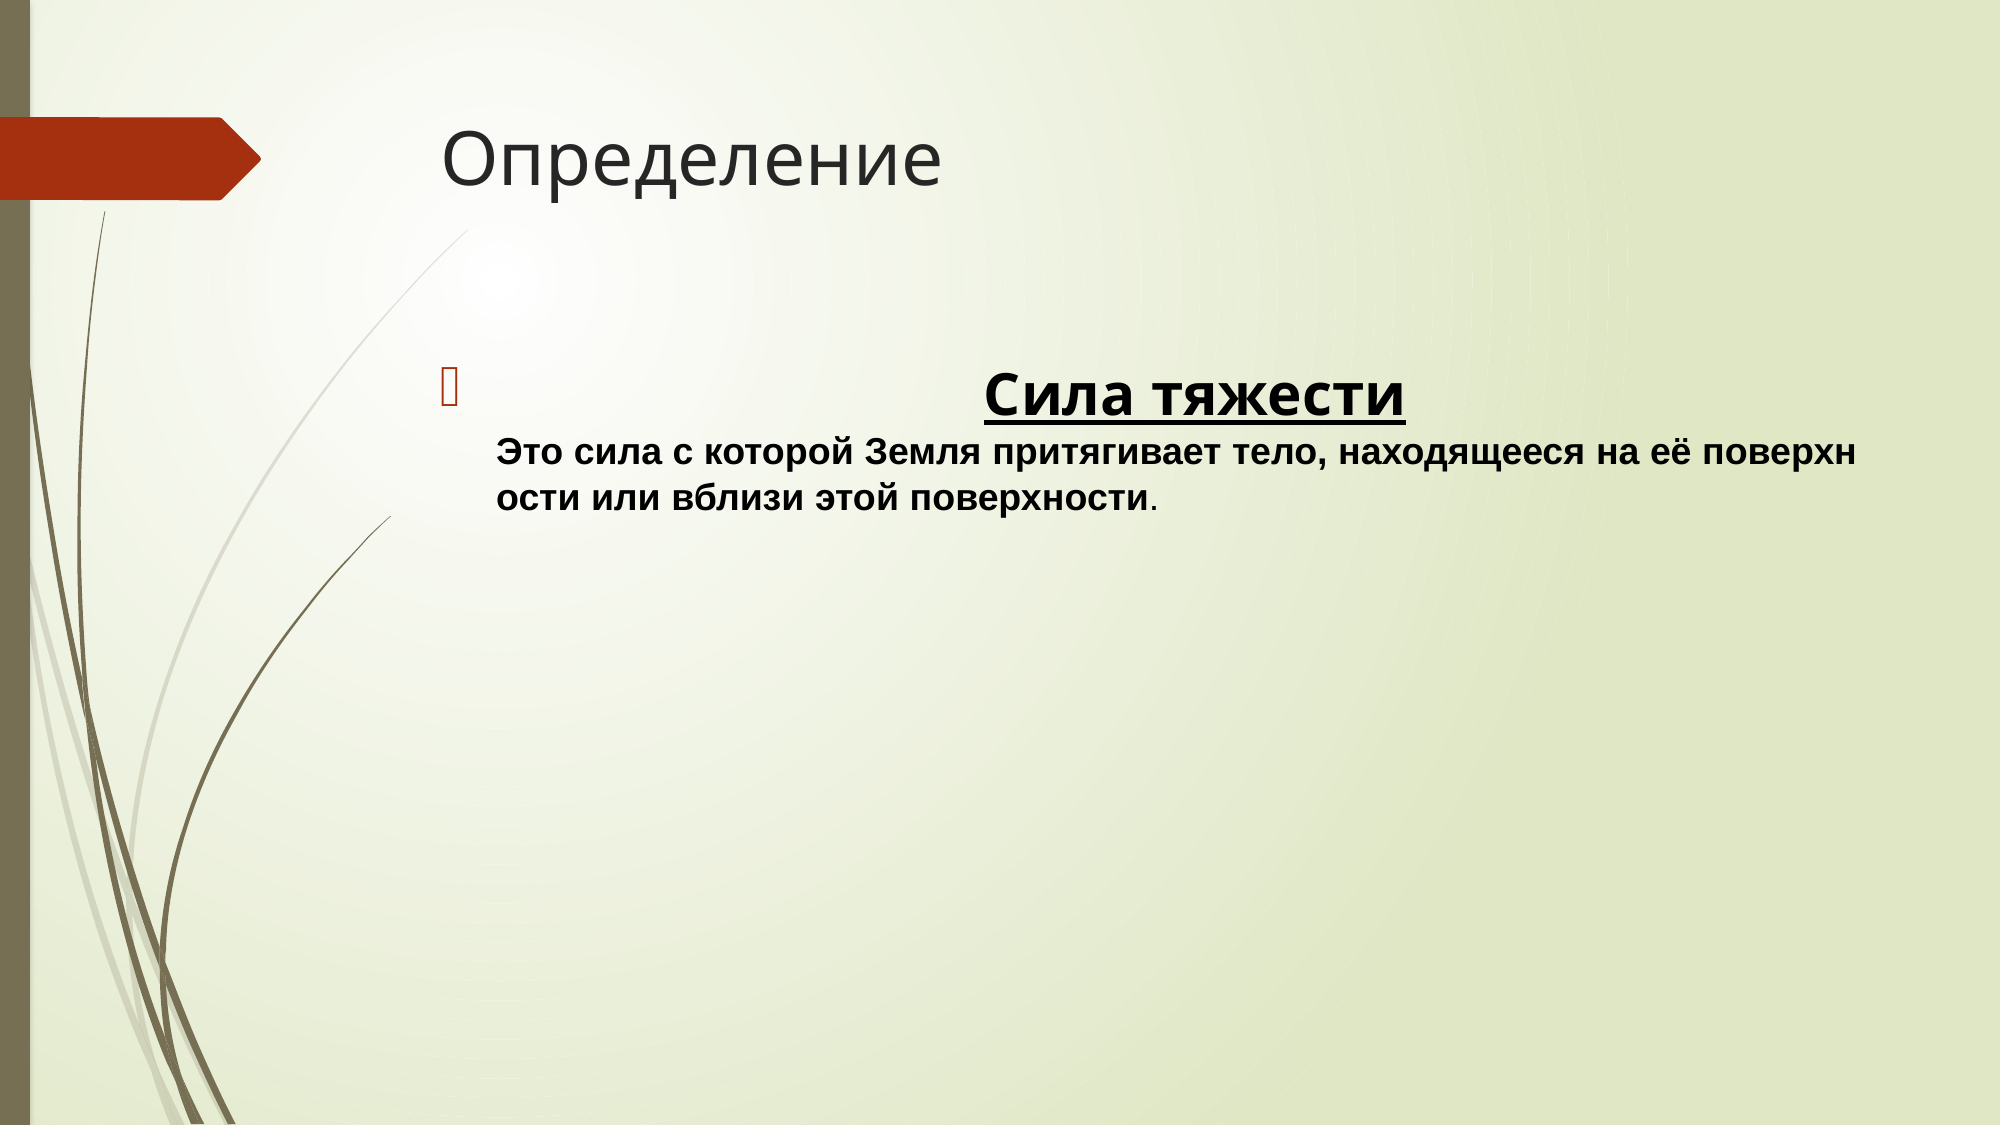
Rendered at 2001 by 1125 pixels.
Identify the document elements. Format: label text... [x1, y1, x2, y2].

list Сила тяжести Это сила с которой Земля притягивает тело, находящееся на её поверхности или вблизи этой поверхности. [424, 350, 1888, 970]
title Определение [425, 102, 1888, 313]
